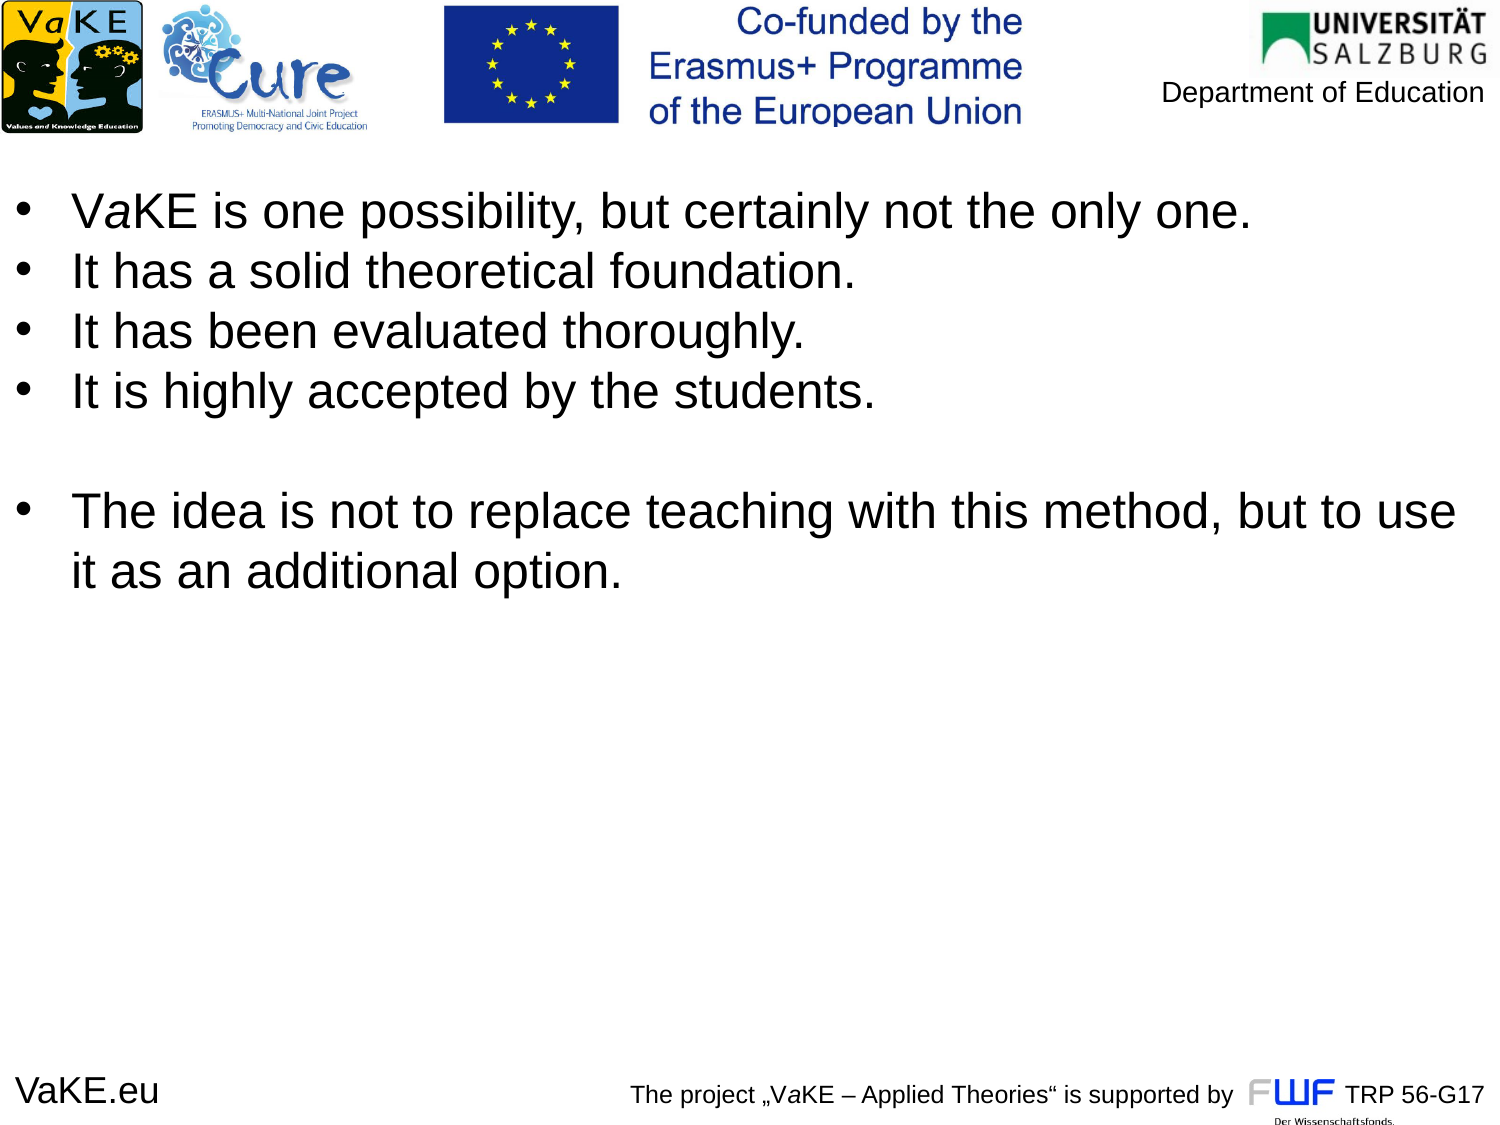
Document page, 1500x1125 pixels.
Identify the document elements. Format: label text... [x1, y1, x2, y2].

picture [0, 0, 145, 135]
text_box VaKE is one possibility, but certainly not the only one. It has a solid theoretical foundation. It has been evaluated thoroughly. It is highly accepted by the students. The idea is not to replace teaching with this method, but to use it as an additional option. [0, 171, 1500, 666]
picture [1249, 1079, 1394, 1125]
picture [1249, 0, 1500, 78]
